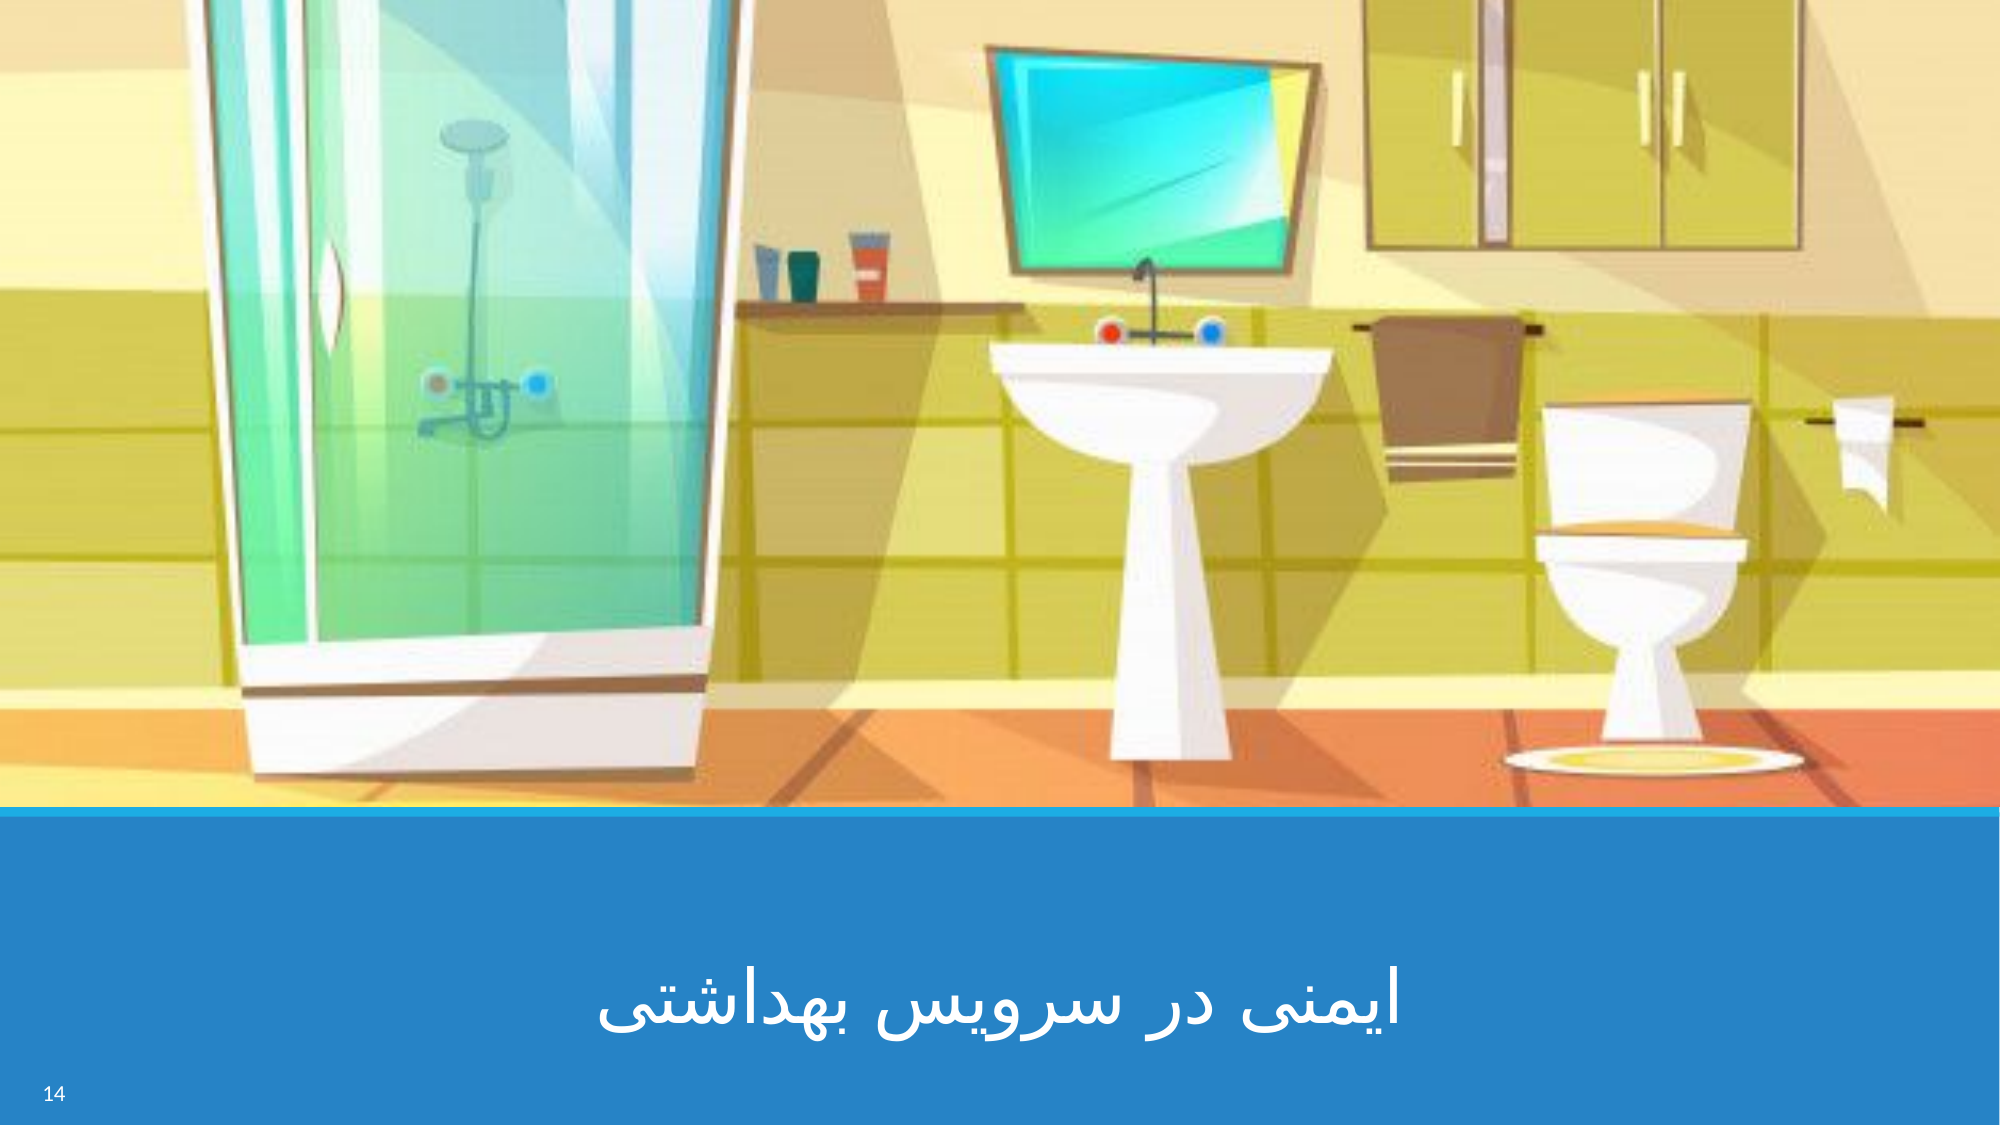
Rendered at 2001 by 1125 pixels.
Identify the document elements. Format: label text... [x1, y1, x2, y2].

slide_number 14 [12, 1059, 81, 1125]
title ایمنی در سرویس بهداشتی [170, 903, 1830, 1039]
picture [0, 0, 2000, 807]
